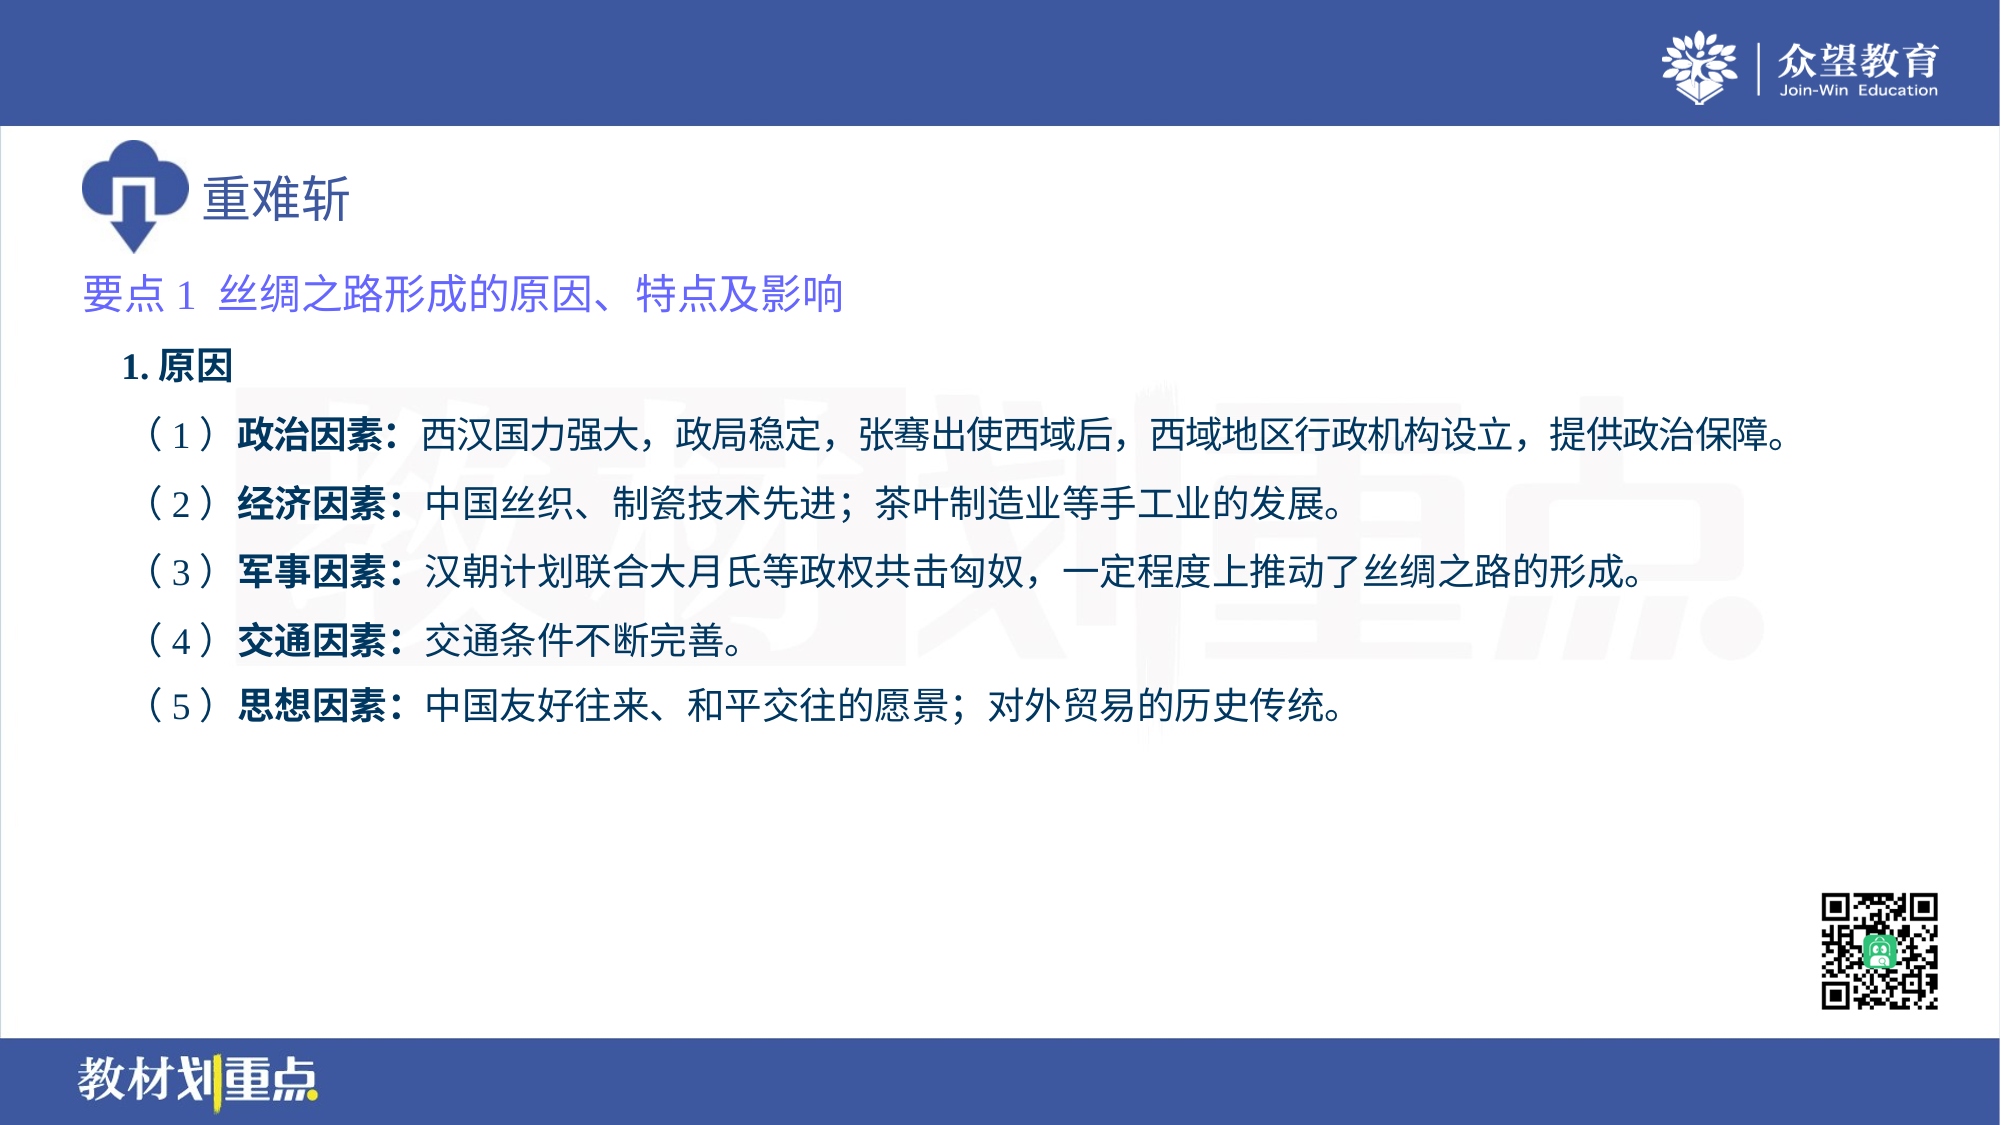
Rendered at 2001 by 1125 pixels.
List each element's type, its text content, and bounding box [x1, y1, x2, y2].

picture [0, 0, 2000, 1125]
text_box 要点1 丝绸之路形成的原因、特点及影响 [82, 247, 1817, 318]
text_box 1.原因 （1）政治因素：西汉国力强大，政局稳定，张骞出使西域后，西域地区行政机构设立，提供政治保障。 （2）经济因素：中国丝织、制瓷技术先进；茶叶制造业等手工业的发展。 （3）军事因素：汉朝计划联合大月氏等政权共击匈奴，一定程度上推动了丝绸之路的形成。 （4）交通因素：交通条件不断完善。 （5）思想因素：中国友好往来、和平交往的愿景；对外贸易的历史传统。 [82, 318, 1817, 720]
